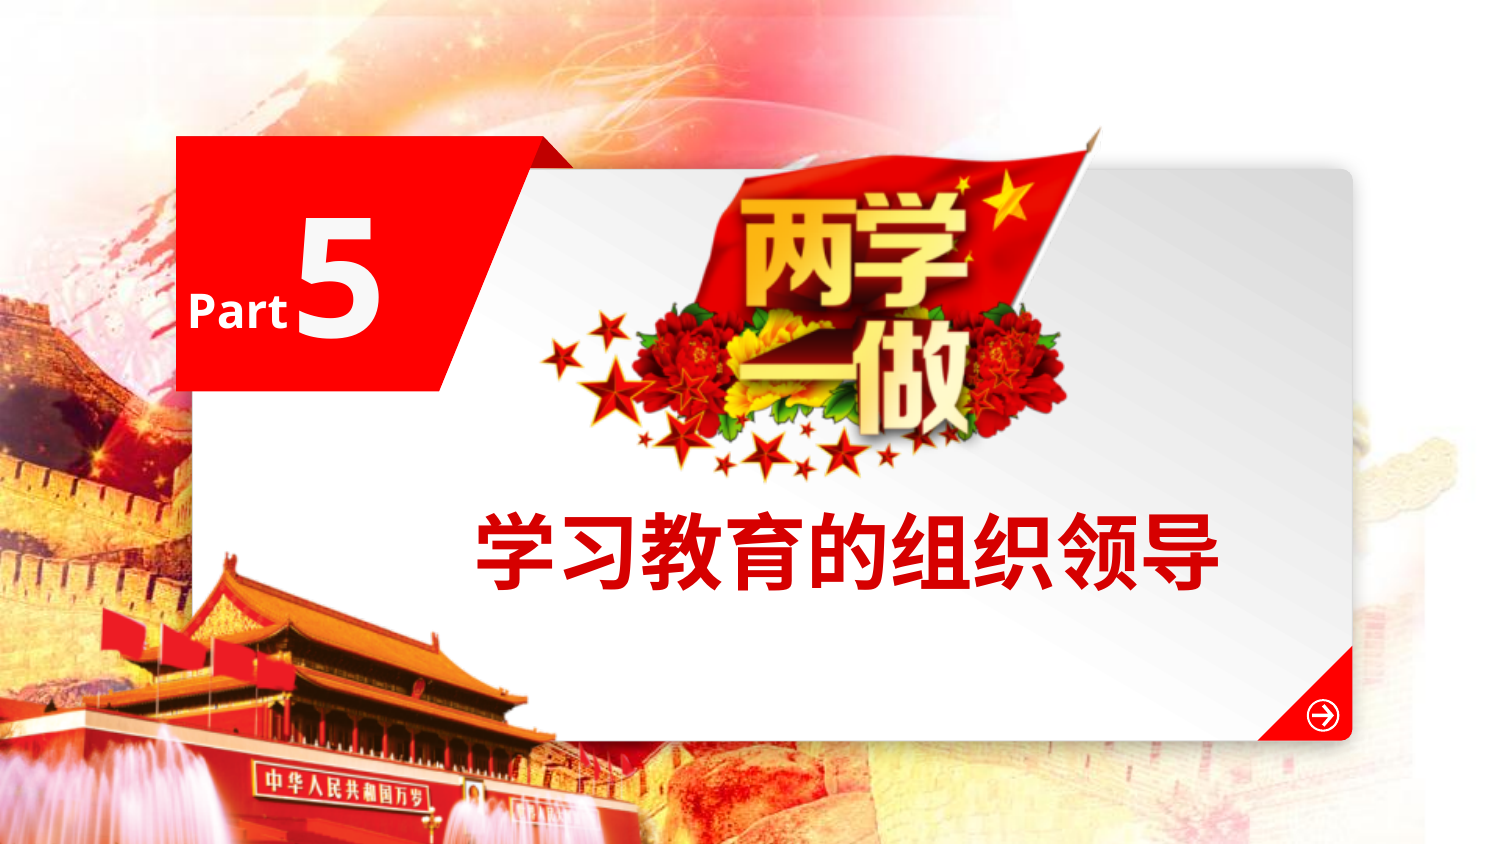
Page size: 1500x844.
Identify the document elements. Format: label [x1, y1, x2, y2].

text_box [671, 169, 1353, 741]
text_box [192, 169, 489, 481]
picture [0, 0, 1500, 844]
